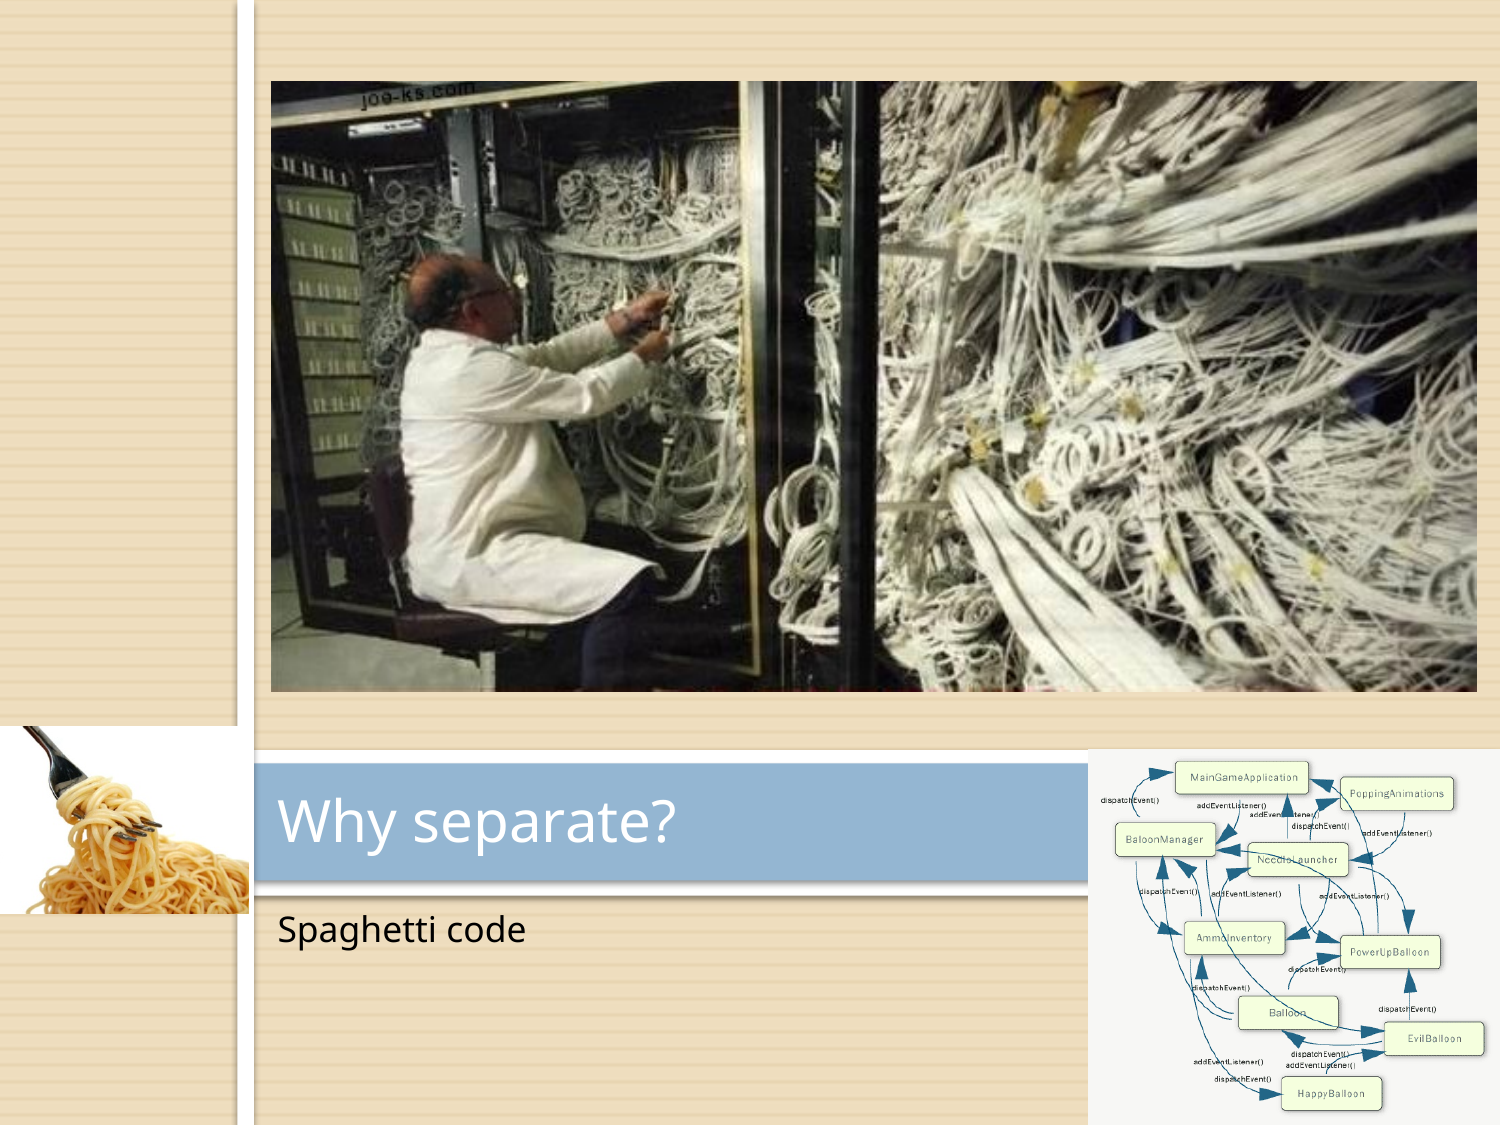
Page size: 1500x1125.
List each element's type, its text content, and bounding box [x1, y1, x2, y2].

picture [270, 81, 1477, 692]
picture [0, 726, 249, 915]
list Spaghetti code [262, 899, 1082, 1013]
picture [1087, 749, 1500, 1125]
title Why separate? [262, 762, 1082, 876]
